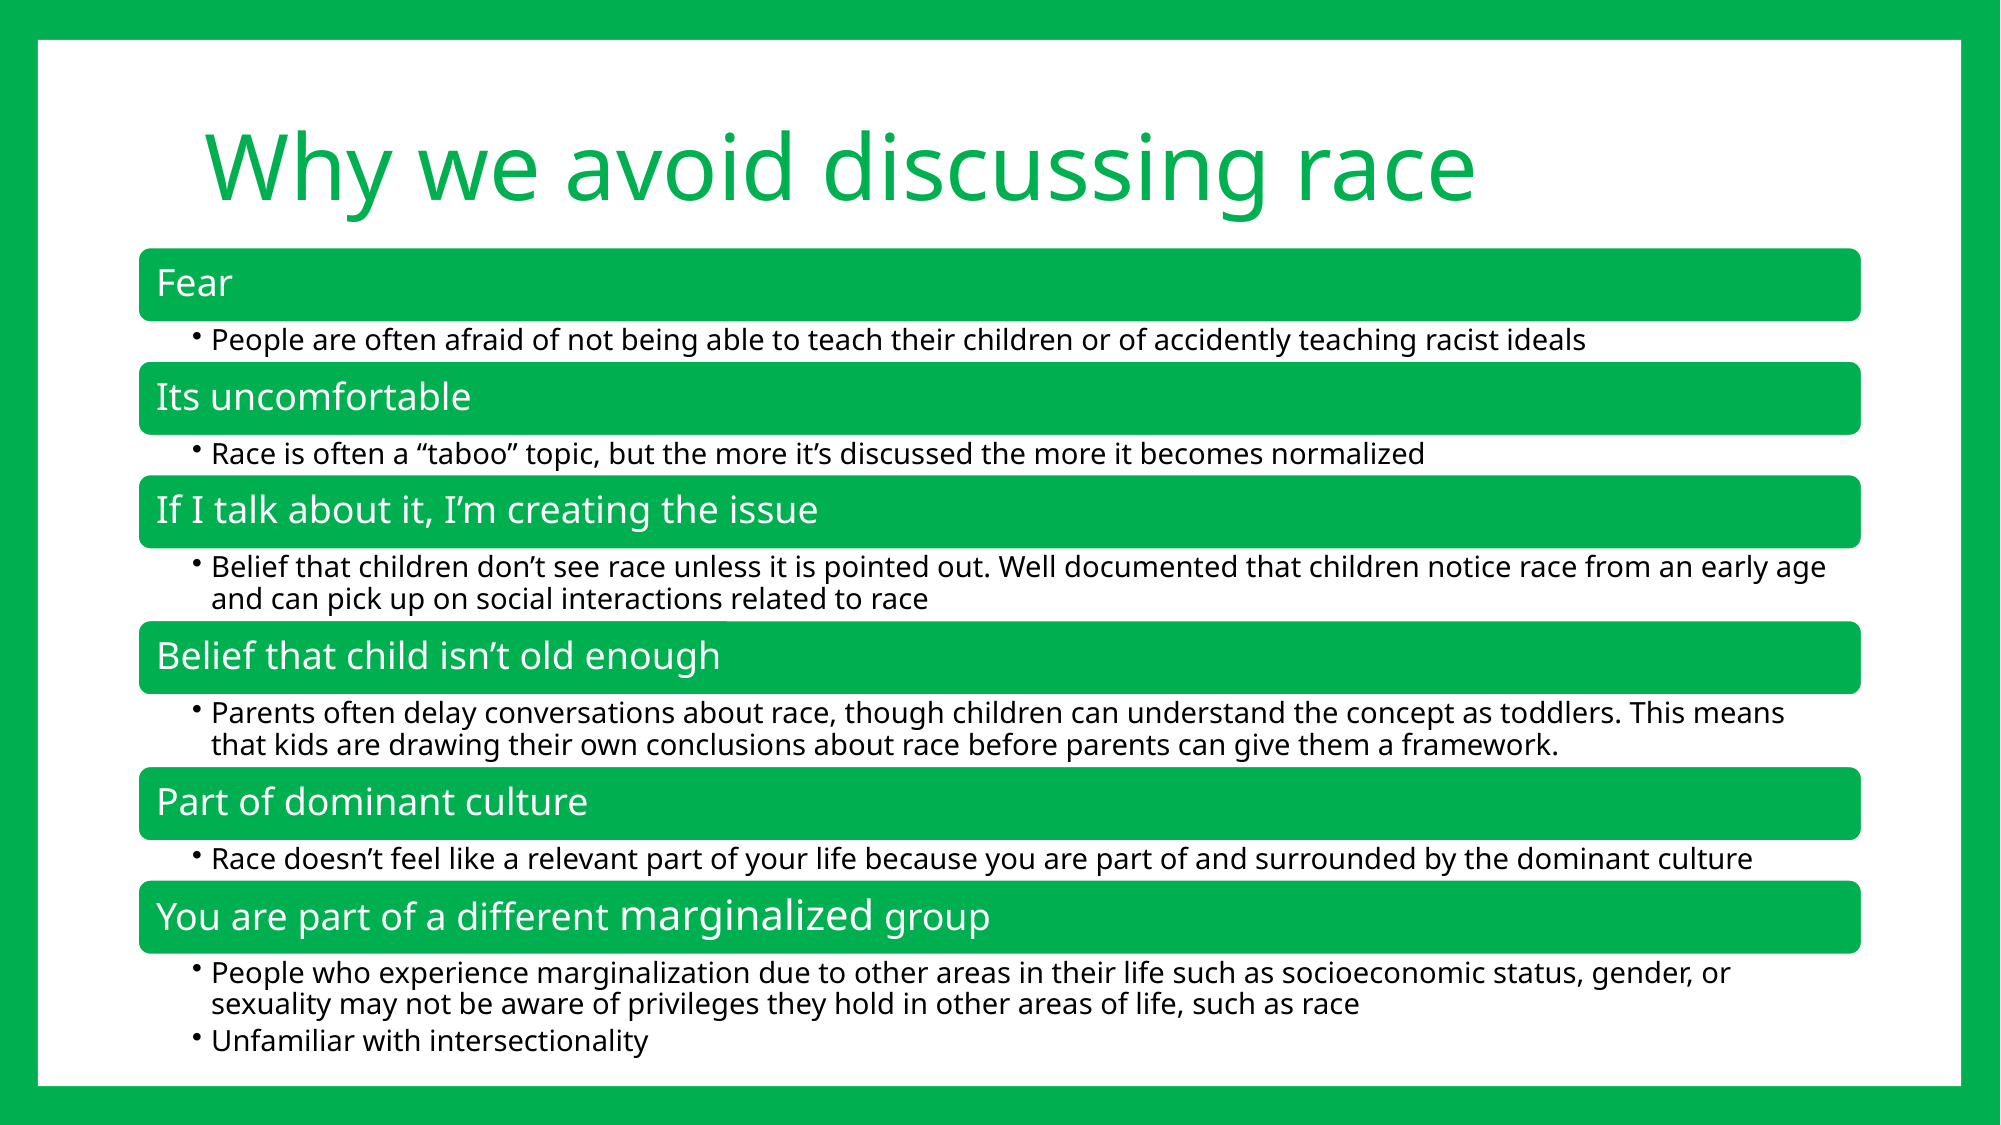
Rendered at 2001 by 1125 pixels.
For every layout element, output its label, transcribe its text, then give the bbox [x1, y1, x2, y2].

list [137, 246, 1863, 1066]
title Why we avoid discussing race [189, 59, 1810, 243]
